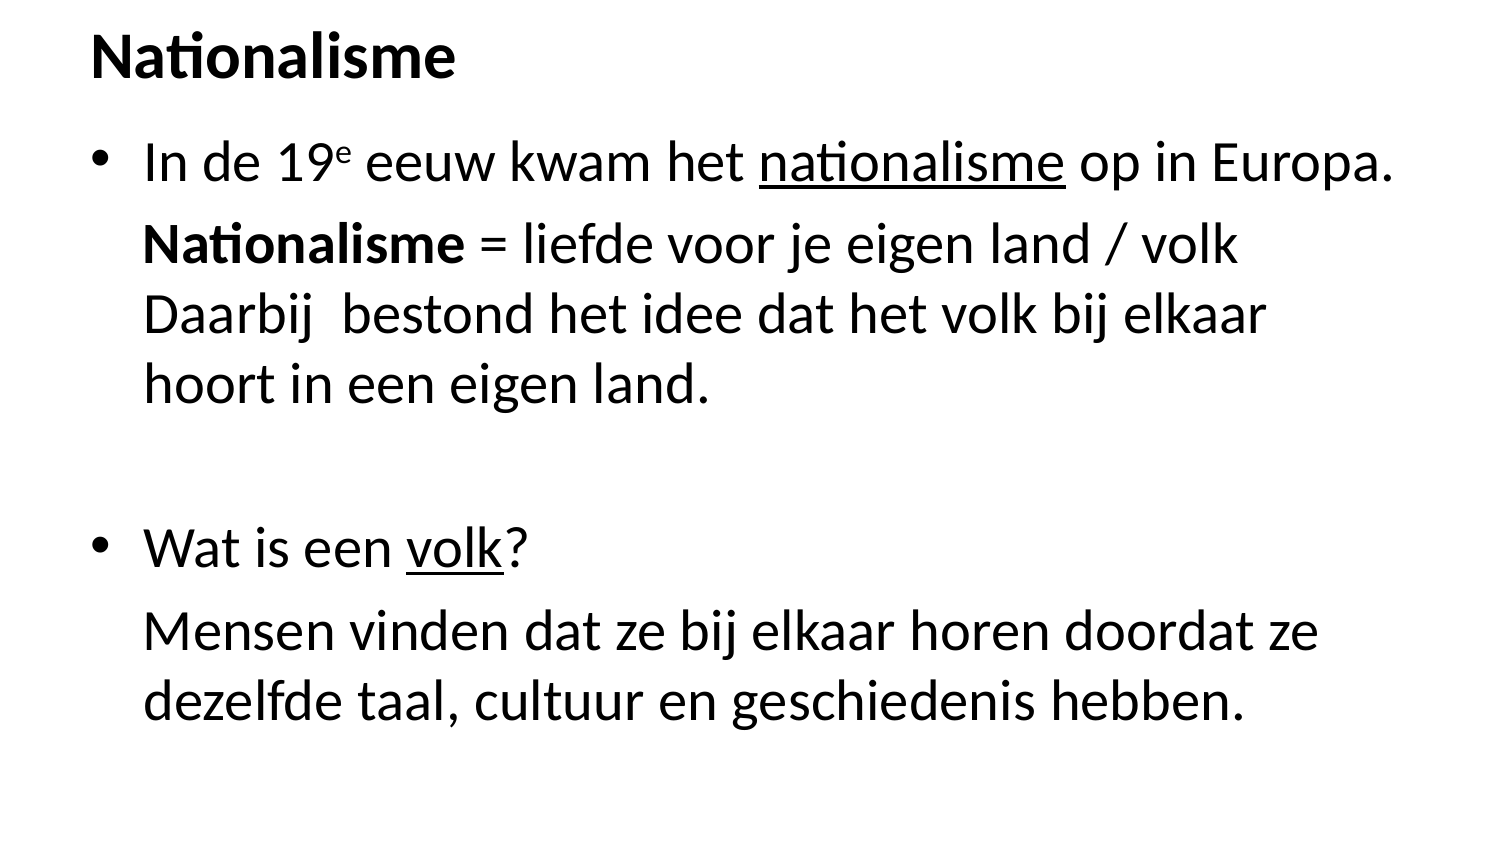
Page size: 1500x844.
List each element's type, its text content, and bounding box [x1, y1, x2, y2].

list In de 19e eeuw kwam het nationalisme op in Europa. Nationalisme = liefde voor je eigen land / volk Daarbij bestond het idee dat het volk bij elkaar hoort in een eigen land. Wat is een volk? Mensen vinden dat ze bij elkaar horen doordat ze dezelfde taal, cultuur en geschiedenis hebben. [75, 114, 1425, 754]
title Nationalisme [75, 0, 1425, 103]
